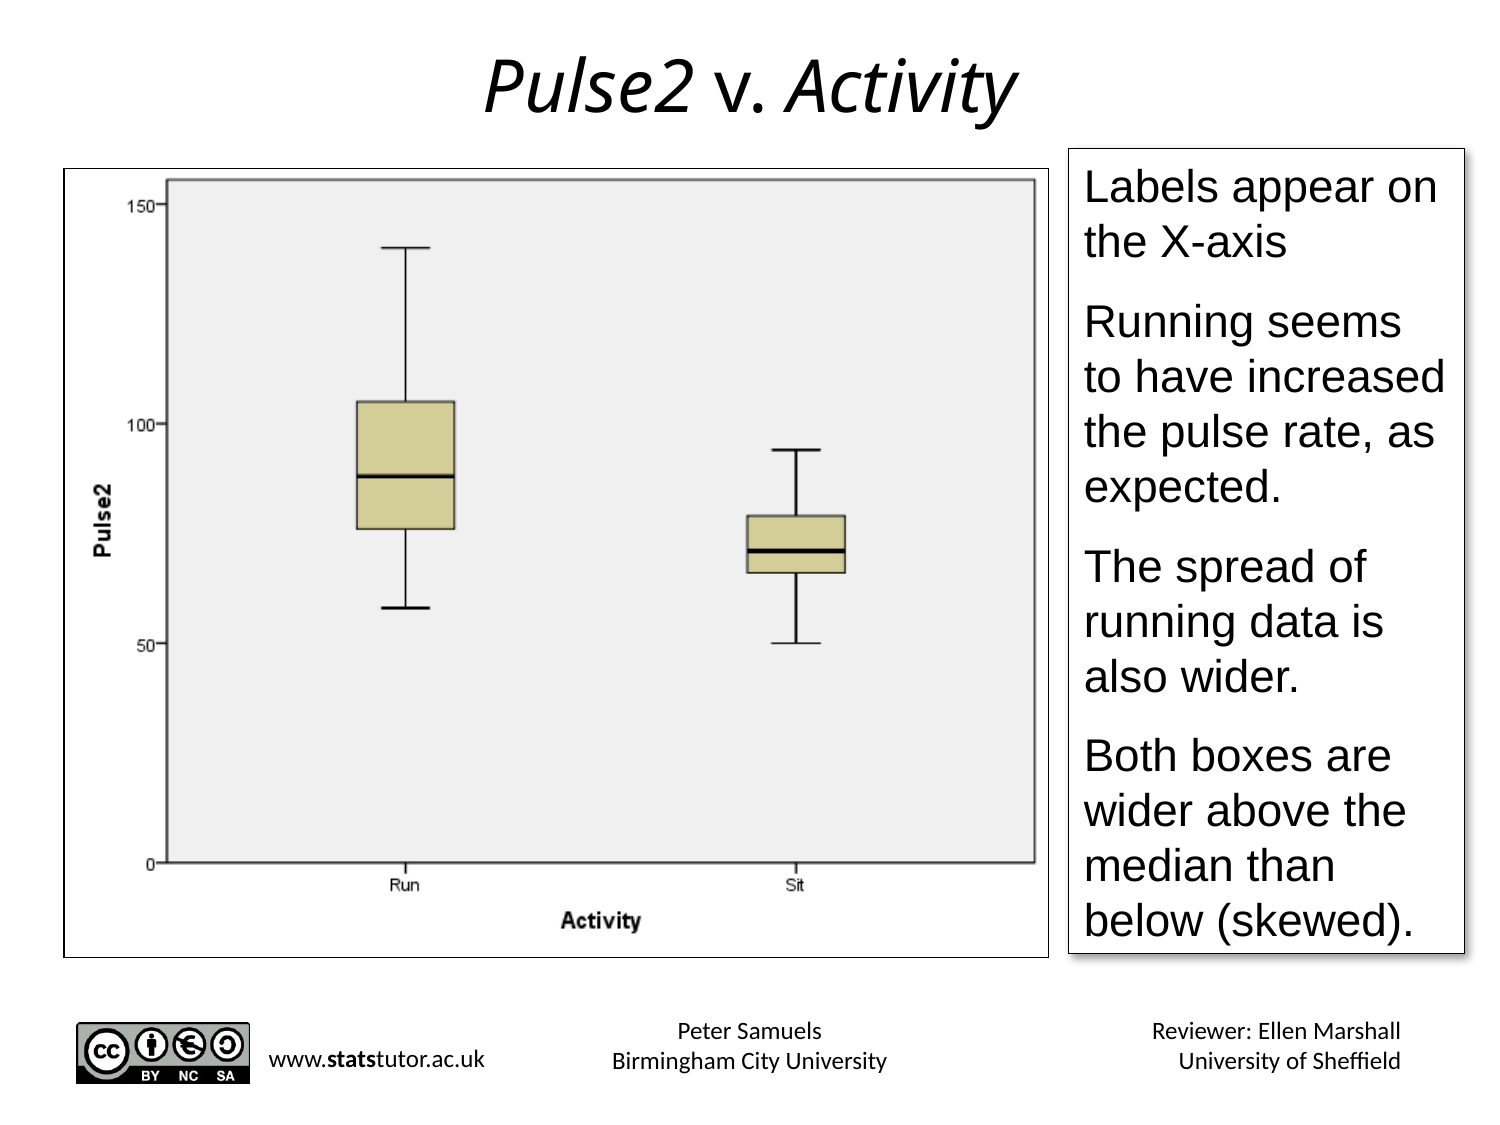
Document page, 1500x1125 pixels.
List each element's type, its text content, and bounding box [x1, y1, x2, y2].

text_box Peter Samuels Birmingham City University [549, 1007, 951, 1083]
picture [76, 1022, 251, 1084]
title Pulse2 v. Activity [75, 30, 1425, 135]
picture [64, 168, 1048, 957]
text_box Labels appear on the X-axis Running seems to have increased the pulse rate, as expected. The spread of running data is also wider. Both boxes are wider above the median than below (skewed). [1068, 148, 1465, 954]
text_box www.statstutor.ac.uk [254, 1035, 561, 1080]
text_box Reviewer: Ellen Marshall University of Sheffield [1038, 1007, 1417, 1083]
